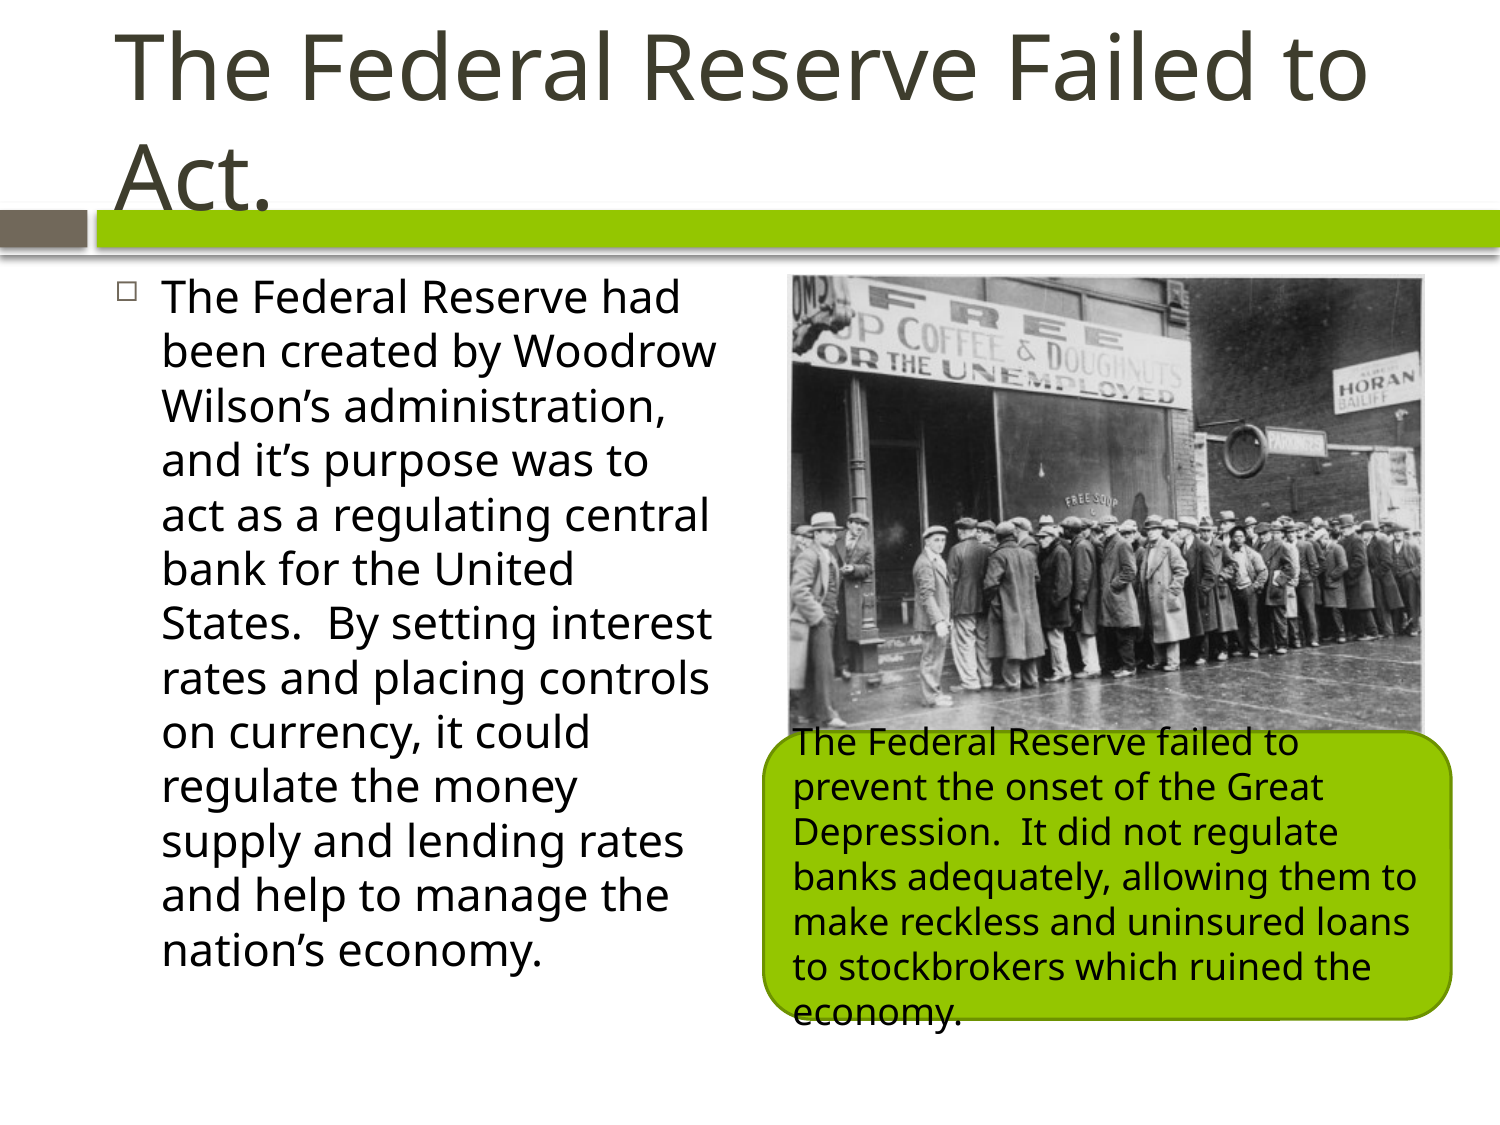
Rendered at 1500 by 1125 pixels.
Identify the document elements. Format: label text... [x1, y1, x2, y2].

title The Federal Reserve Failed to Act. [99, 37, 1438, 200]
text_box The Federal Reserve failed to prevent the onset of the Great Depression. It did not regulate banks adequately, allowing them to make reckless and uninsured loans to stockbrokers which ruined the economy. [762, 738, 1453, 1021]
list The Federal Reserve had been created by Woodrow Wilson’s administration, and it’s purpose was to act as a regulating central bank for the United States. By setting interest rates and placing controls on currency, it could regulate the money supply and lending rates and help to manage the nation’s economy. [99, 260, 738, 1011]
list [787, 274, 1426, 797]
